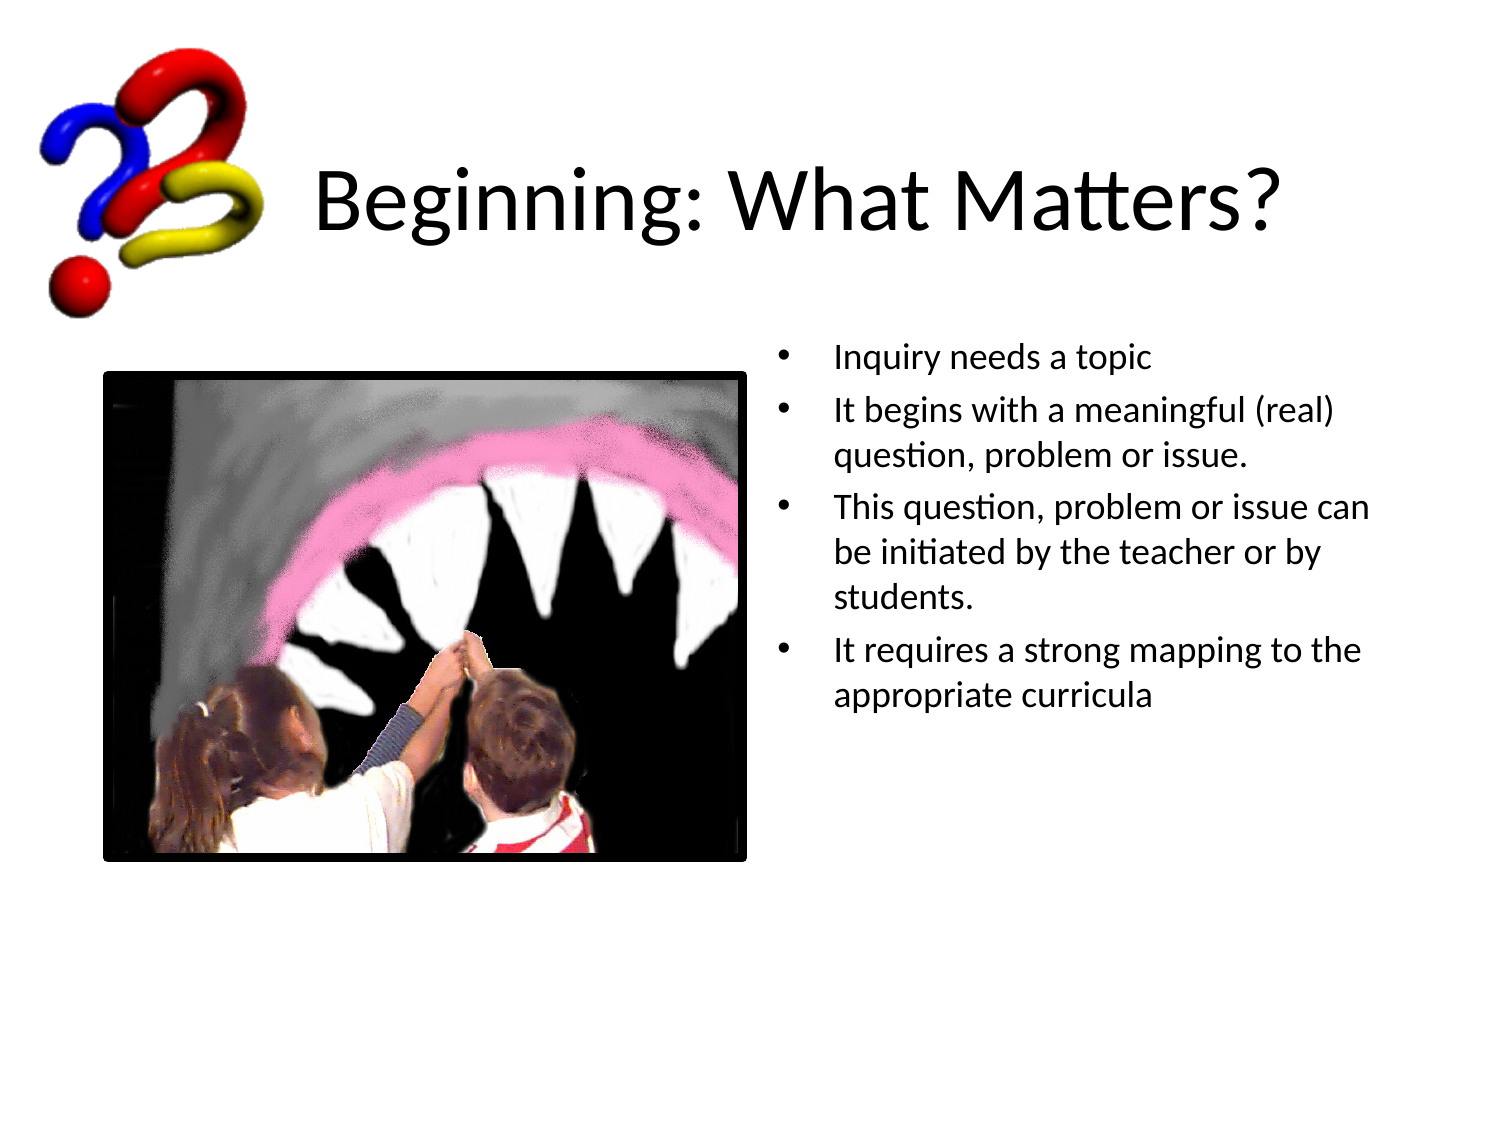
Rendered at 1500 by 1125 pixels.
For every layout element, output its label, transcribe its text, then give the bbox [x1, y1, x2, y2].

list Inquiry needs a topic It begins with a meaningful (real) question, problem or issue. This question, problem or issue can be initiated by the teacher or by students. It requires a strong mapping to the appropriate curricula [762, 324, 1388, 1000]
picture [0, 37, 297, 336]
title Beginning: What Matters? [301, 99, 1438, 288]
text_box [112, 379, 738, 854]
